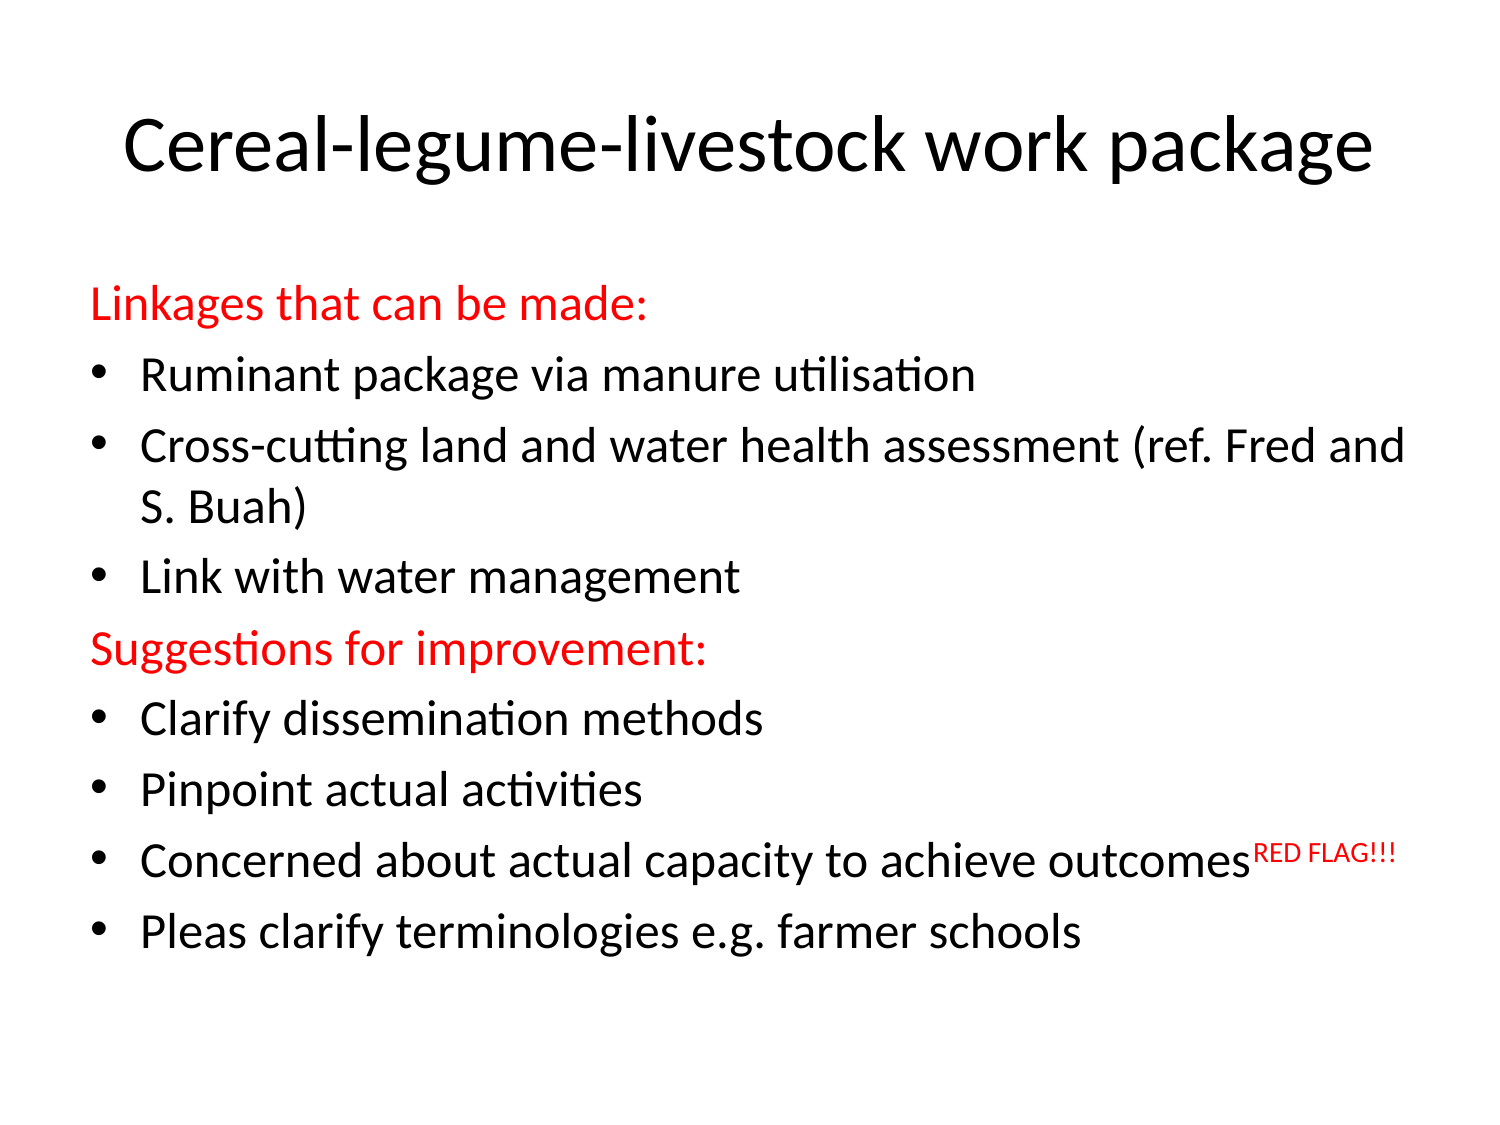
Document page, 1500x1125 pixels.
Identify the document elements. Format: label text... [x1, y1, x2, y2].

list Linkages that can be made: Ruminant package via manure utilisation Cross-cutting land and water health assessment (ref. Fred and S. Buah) Link with water management Suggestions for improvement: Clarify dissemination methods Pinpoint actual activities Concerned about actual capacity to achieve outcomesRED FLAG!!! Pleas clarify terminologies e.g. farmer schools [75, 262, 1425, 1005]
title Cereal-legume-livestock work package [75, 45, 1425, 233]
